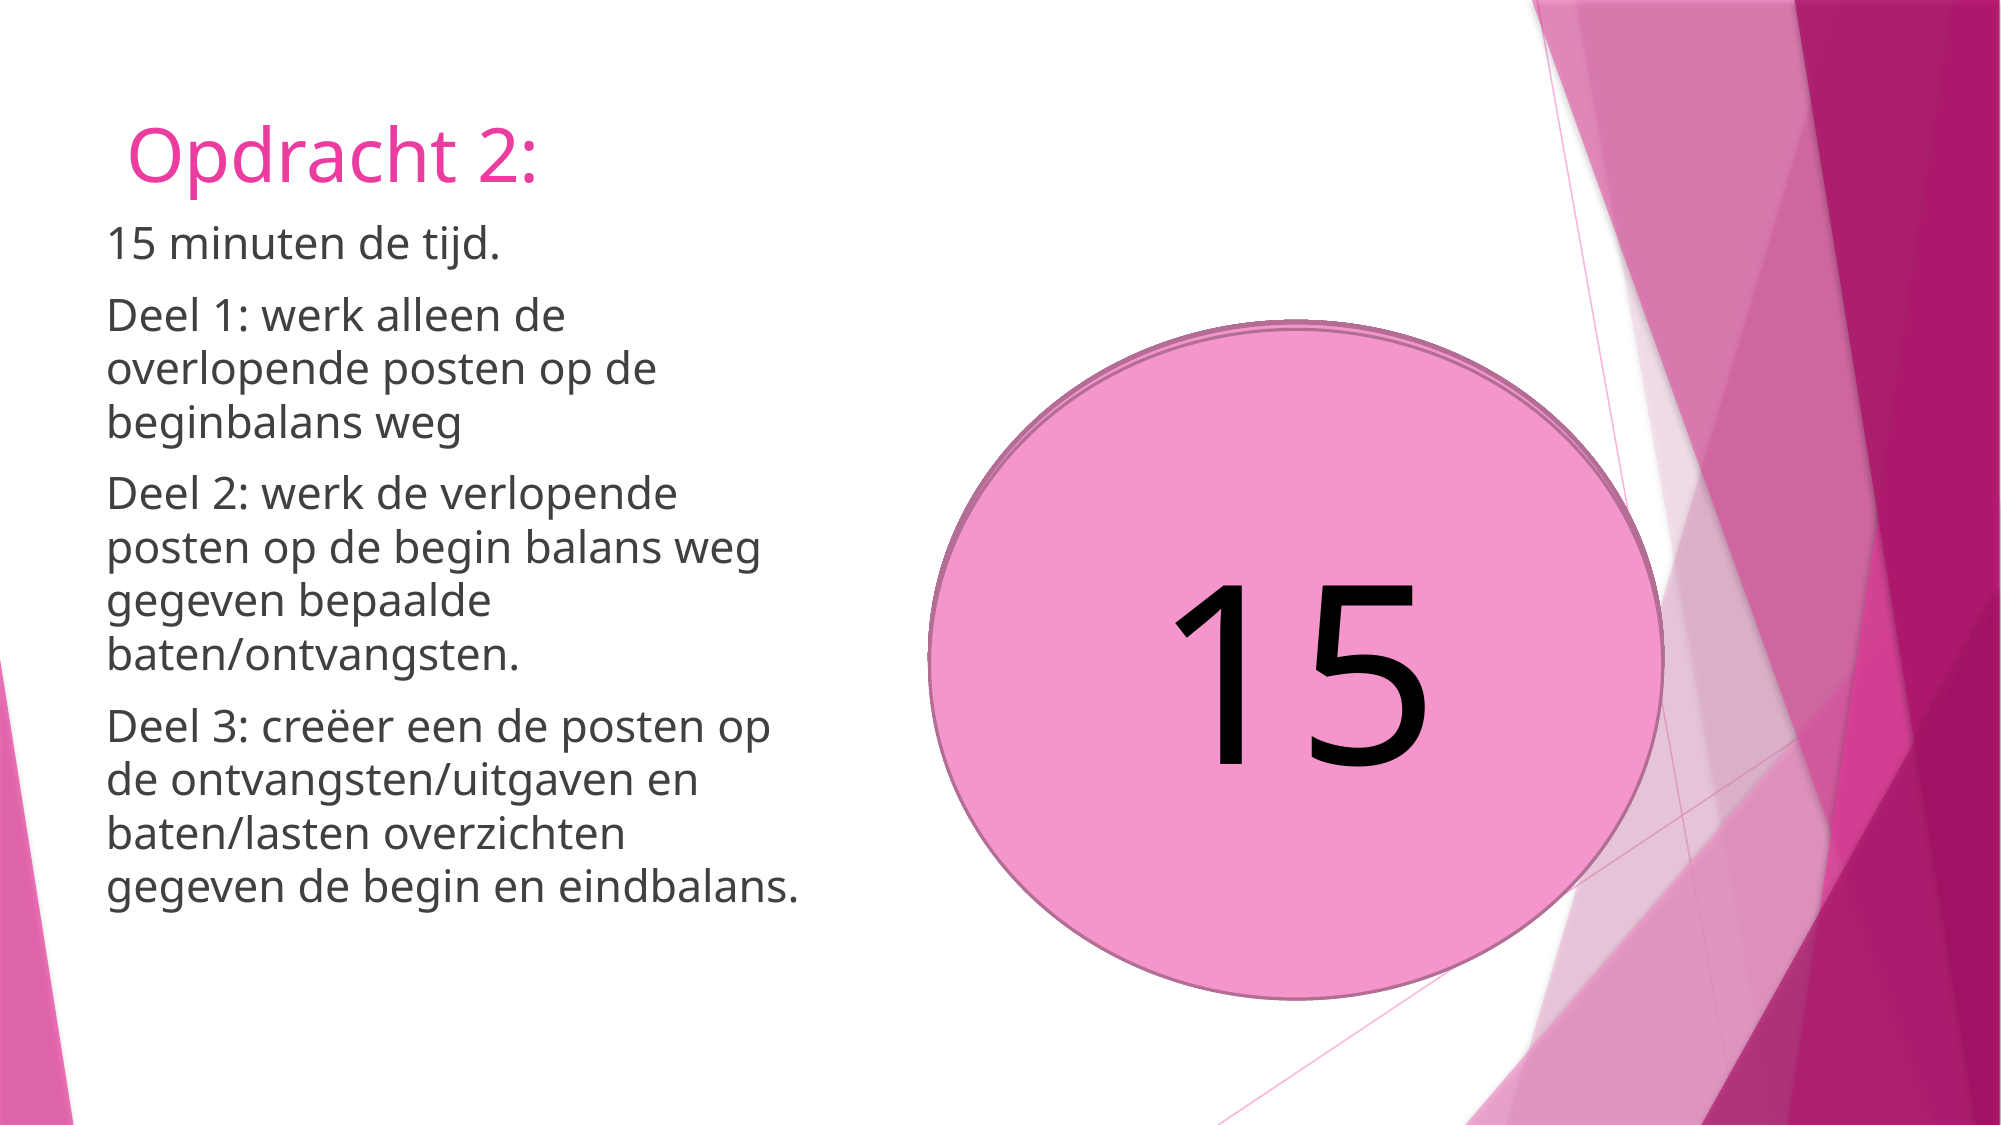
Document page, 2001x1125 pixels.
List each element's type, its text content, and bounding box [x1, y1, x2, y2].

title Opdracht 2: [111, 99, 1522, 317]
text_box 14 [930, 321, 1662, 621]
text_box 15 [927, 327, 1665, 1001]
list 15 minuten de tijd. Deel 1: werk alleen de overlopende posten op de beginbalans weg Deel 2: werk de verlopende posten op de begin balans weg gegeven bepaalde baten/ontvangsten. Deel 3: creëer een de posten op de ontvangsten/uitgaven en baten/lasten overzichten gegeven de begin en eindbalans. [90, 207, 817, 960]
